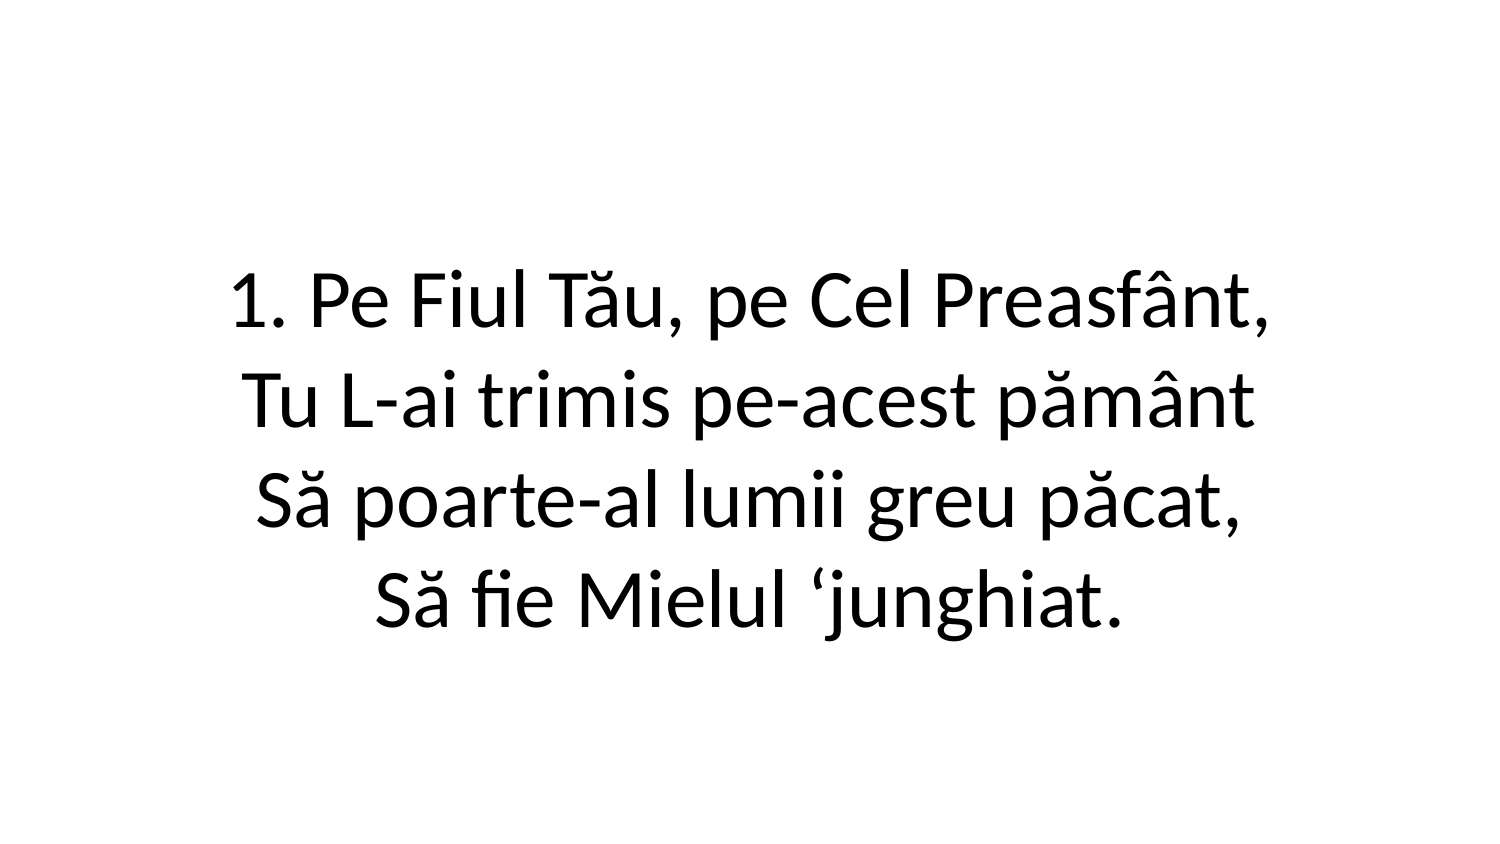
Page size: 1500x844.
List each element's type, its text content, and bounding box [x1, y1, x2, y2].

text_box 1. Pe Fiul Tău, pe Cel Preasfânt, Tu L-ai trimis pe-acest pământ Să poarte-al lumii greu păcat, Să fie Mielul ‘junghiat. [211, 192, 1289, 652]
